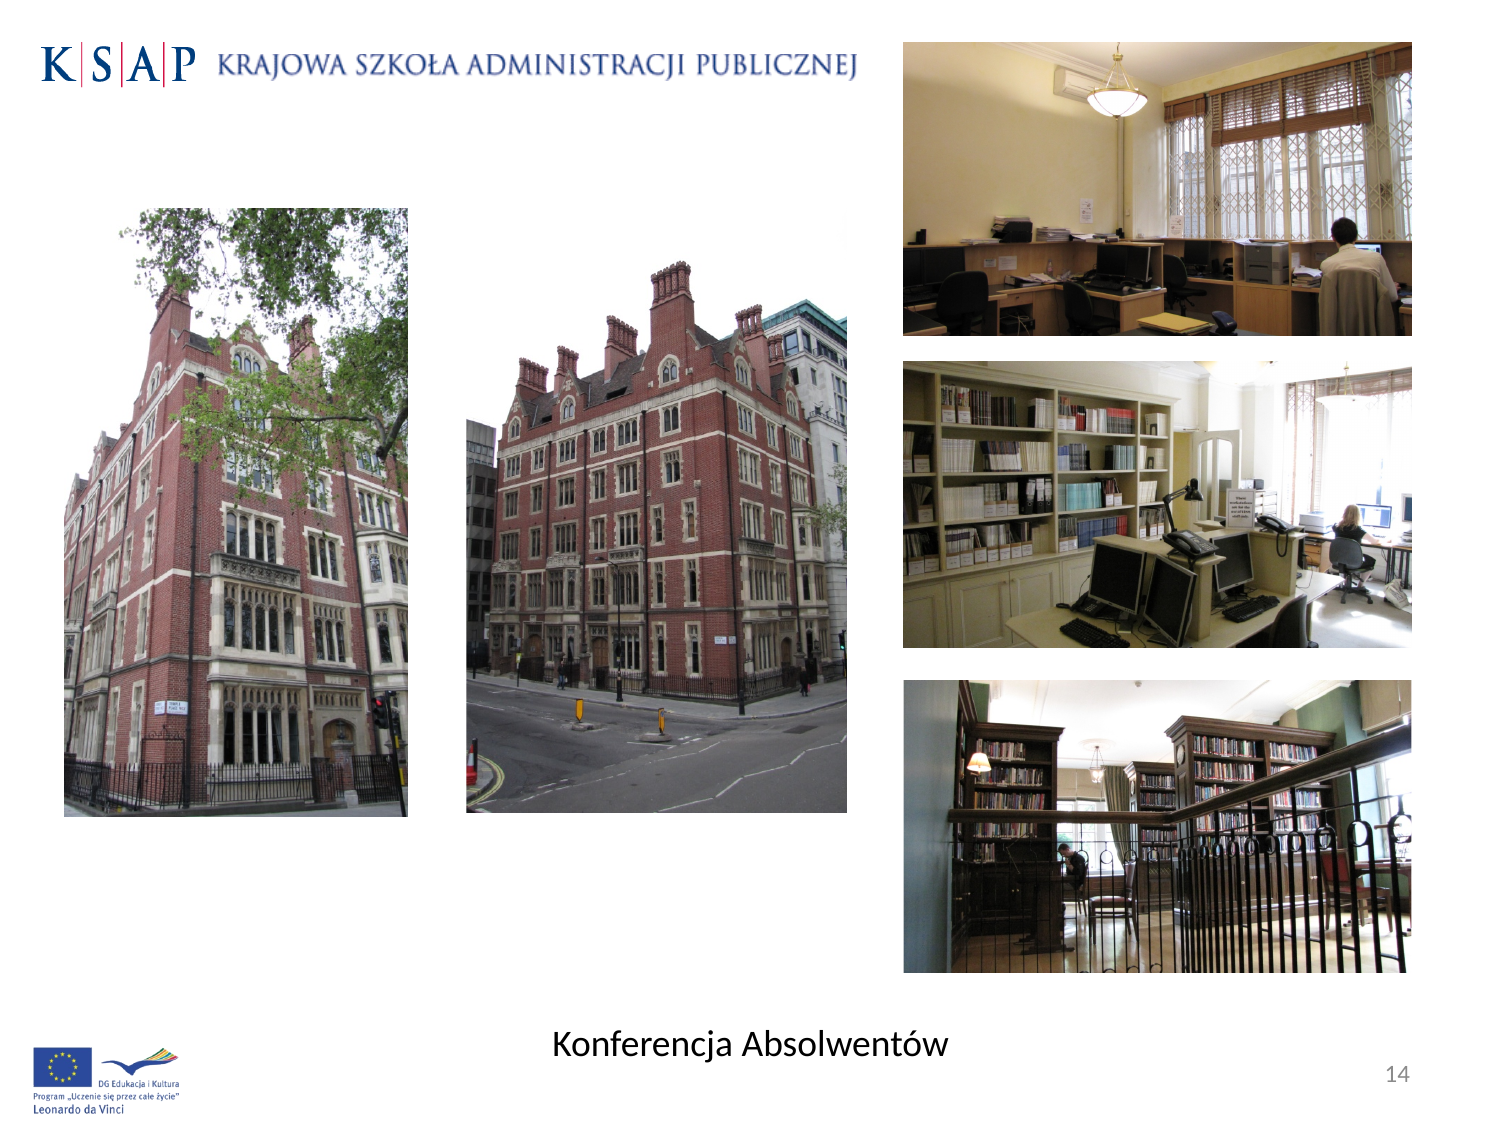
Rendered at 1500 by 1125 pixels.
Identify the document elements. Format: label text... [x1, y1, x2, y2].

picture [218, 54, 857, 81]
picture [903, 361, 1412, 648]
picture [29, 1043, 184, 1118]
text_box Konferencja Absolwentów [537, 1011, 987, 1072]
slide_number 14 [1074, 1042, 1425, 1103]
picture [466, 207, 848, 813]
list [64, 207, 408, 818]
picture [903, 42, 1412, 336]
picture [903, 680, 1412, 973]
picture [40, 42, 195, 90]
